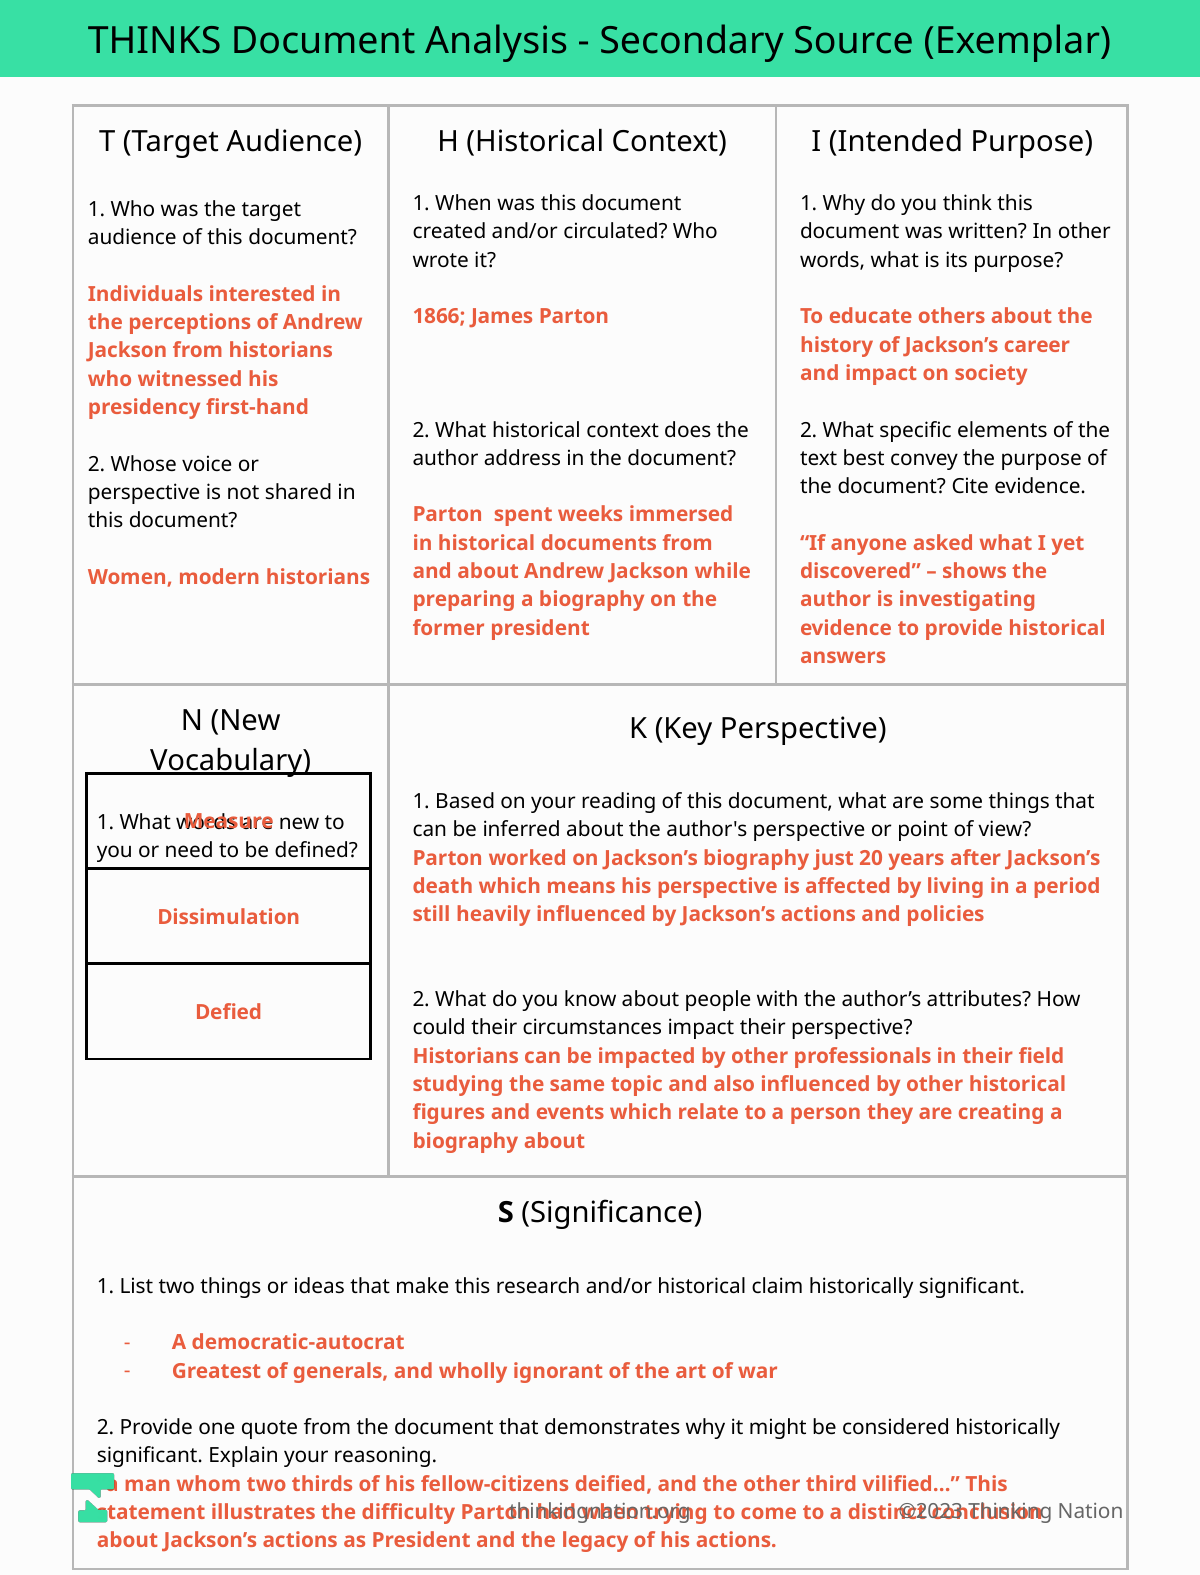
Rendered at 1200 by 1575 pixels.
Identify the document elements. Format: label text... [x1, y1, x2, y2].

table_header Measure [88, 775, 369, 867]
picture [58, 1463, 127, 1532]
table_cell Dissimulation [88, 870, 369, 962]
table_cell S (Significance) 1. List two things or ideas that make this research and/or historical claim historically significant. A democratic-autocrat Greatest of generals, and wholly ignorant of the art of war 2. Provide one quote from the document that demonstrates why it might be considered historically significant. Explain your reasoning. “a man whom two thirds of his fellow-citizens deified, and the other third vilified…” This statement illustrates the difficulty Parton had when trying to come to a distinct conclusion about Jackson’s actions as President and the legacy of his actions. [74, 1178, 1126, 1568]
text_box thinkingnation.org [457, 1483, 742, 1532]
text_box THINKS Document Analysis - Secondary Source (Exemplar) [0, 0, 1200, 77]
table_header T (Target Audience) 1. Who was the target audience of this document? Individuals interested in the perceptions of Andrew Jackson from historians who witnessed his presidency first-hand 2. Whose voice or perspective is not shared in this document? Women, modern historians [74, 107, 387, 683]
table_cell K (Key Perspective) 1. Based on your reading of this document, what are some things that can be inferred about the author's perspective or point of view? Parton worked on Jackson’s biography just 20 years after Jackson’s death which means his perspective is affected by living in a period still heavily influenced by Jackson’s actions and policies 2. What do you know about people with the author’s attributes? How could their circumstances impact their perspective? Historians can be impacted by other professionals in their field studying the same topic and also influenced by other historical figures and events which relate to a person they are creating a biography about [390, 686, 1126, 1175]
text_box ©2023 Thinking Nation [854, 1483, 1139, 1532]
table_cell Defied [88, 965, 369, 1058]
table_header I (Intended Purpose) 1. Why do you think this document was written? In other words, what is its purpose? To educate others about the history of Jackson’s career and impact on society 2. What specific elements of the text best convey the purpose of the document? Cite evidence. “If anyone asked what I yet discovered” – shows the author is investigating evidence to provide historical answers [777, 107, 1126, 683]
table_header H (Historical Context) 1. When was this document created and/or circulated? Who wrote it? 1866; James Parton 2. What historical context does the author address in the document? Parton spent weeks immersed in historical documents from and about Andrew Jackson while preparing a biography on the former president [390, 107, 775, 683]
table_cell N (New Vocabulary) 1. What words are new to you or need to be defined? [74, 686, 387, 1175]
